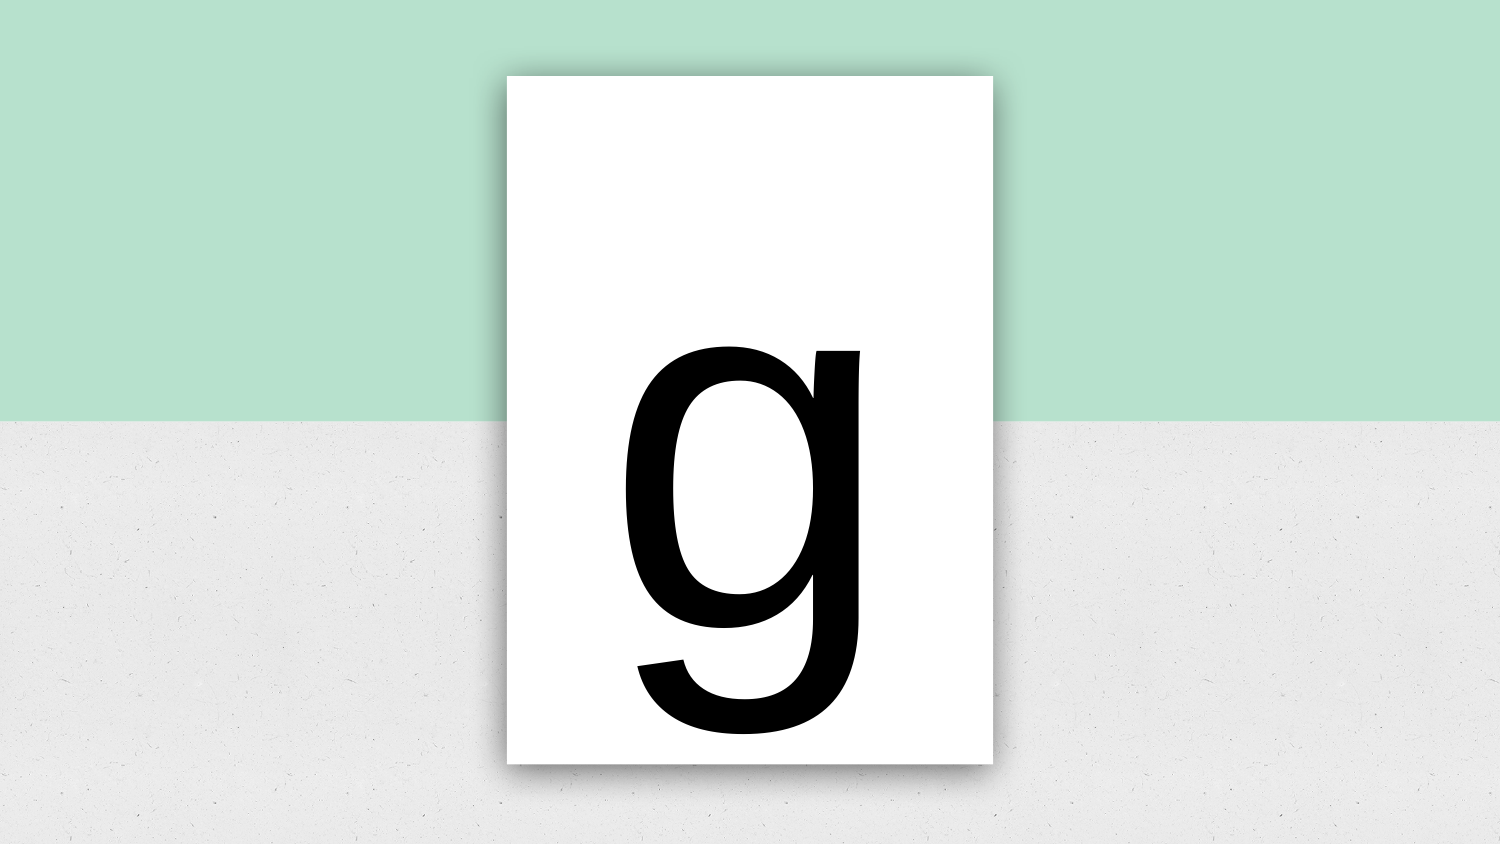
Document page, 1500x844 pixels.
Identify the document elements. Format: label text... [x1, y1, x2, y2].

text_box [506, 76, 994, 420]
picture [0, 422, 1500, 844]
text_box g [558, 125, 940, 420]
text_box [0, 0, 1500, 421]
